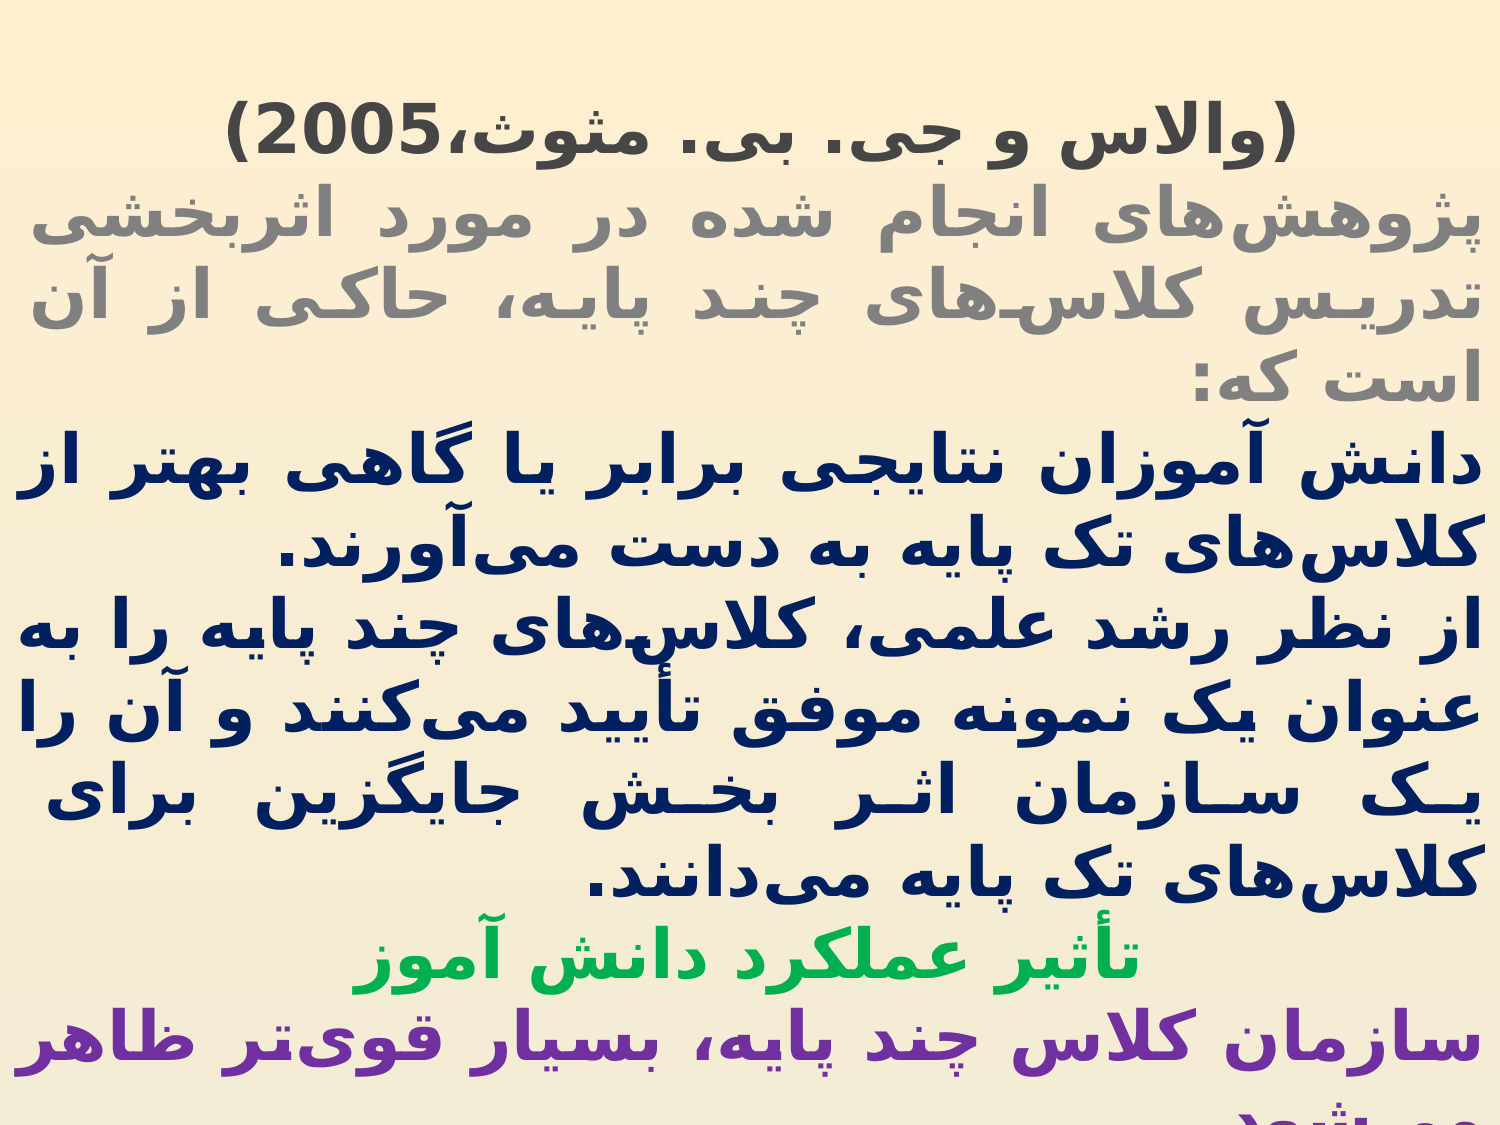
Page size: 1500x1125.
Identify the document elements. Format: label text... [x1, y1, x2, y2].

text_box (والاس و جی. بی. مثوث،2005) پژوهش‌های انجام شده در مورد اثربخشی تدریس کلاس‌های چند پایه، حاکی از آن است که: دانش آموزان نتایجی برابر یا گاهی بهتر از کلاس‌های تک پایه به دست می‌آورند. از نظر رشد علمی، کلاس‌های چند پایه را به عنوان یک نمونه موفق تأیید می‌کنند و آن را یک سازمان اثر بخش جایگزین برای کلاس‌های تک پایه می‌دانند. تأثیر عملکرد دانش آموز سازمان کلاس چند پایه، بسیار قوی‌تر ظاهر می‌شود. عملکرد بیرونی دانش آموزان چند پایه نسبت به دانش آموزان تک پایه، در 75 درصد مقیاس‌های در نظر گرفته شده، بالاتر است. [0, 0, 1500, 1125]
